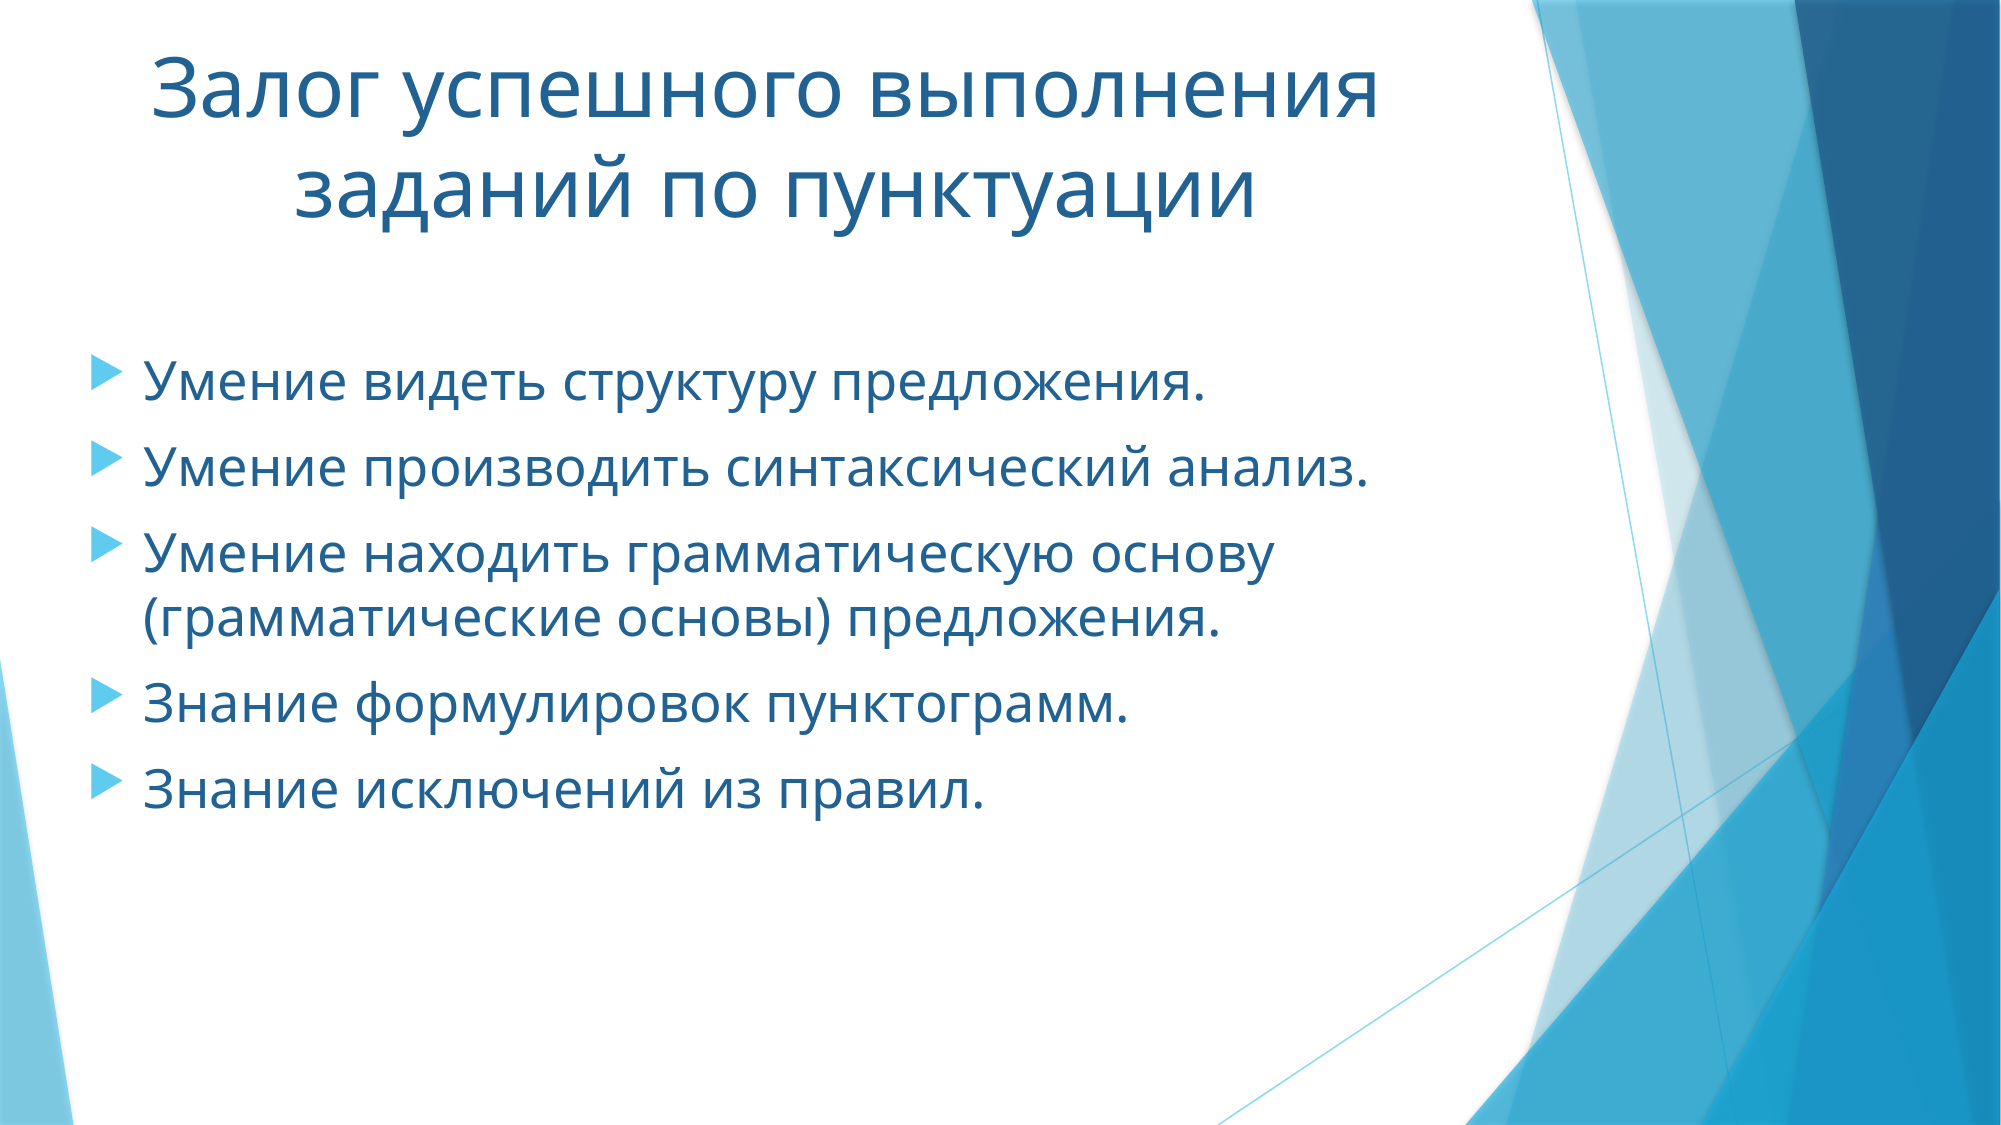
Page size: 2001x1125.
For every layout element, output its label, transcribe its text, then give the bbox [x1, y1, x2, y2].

title Залог успешного выполнения заданий по пунктуации [27, 26, 1528, 196]
list Умение видеть структуру предложения. Умение производить синтаксический анализ. Умение находить грамматическую основу (грамматические основы) предложения. Знание формулировок пунктограмм. Знание исключений из правил. [72, 338, 1696, 926]
